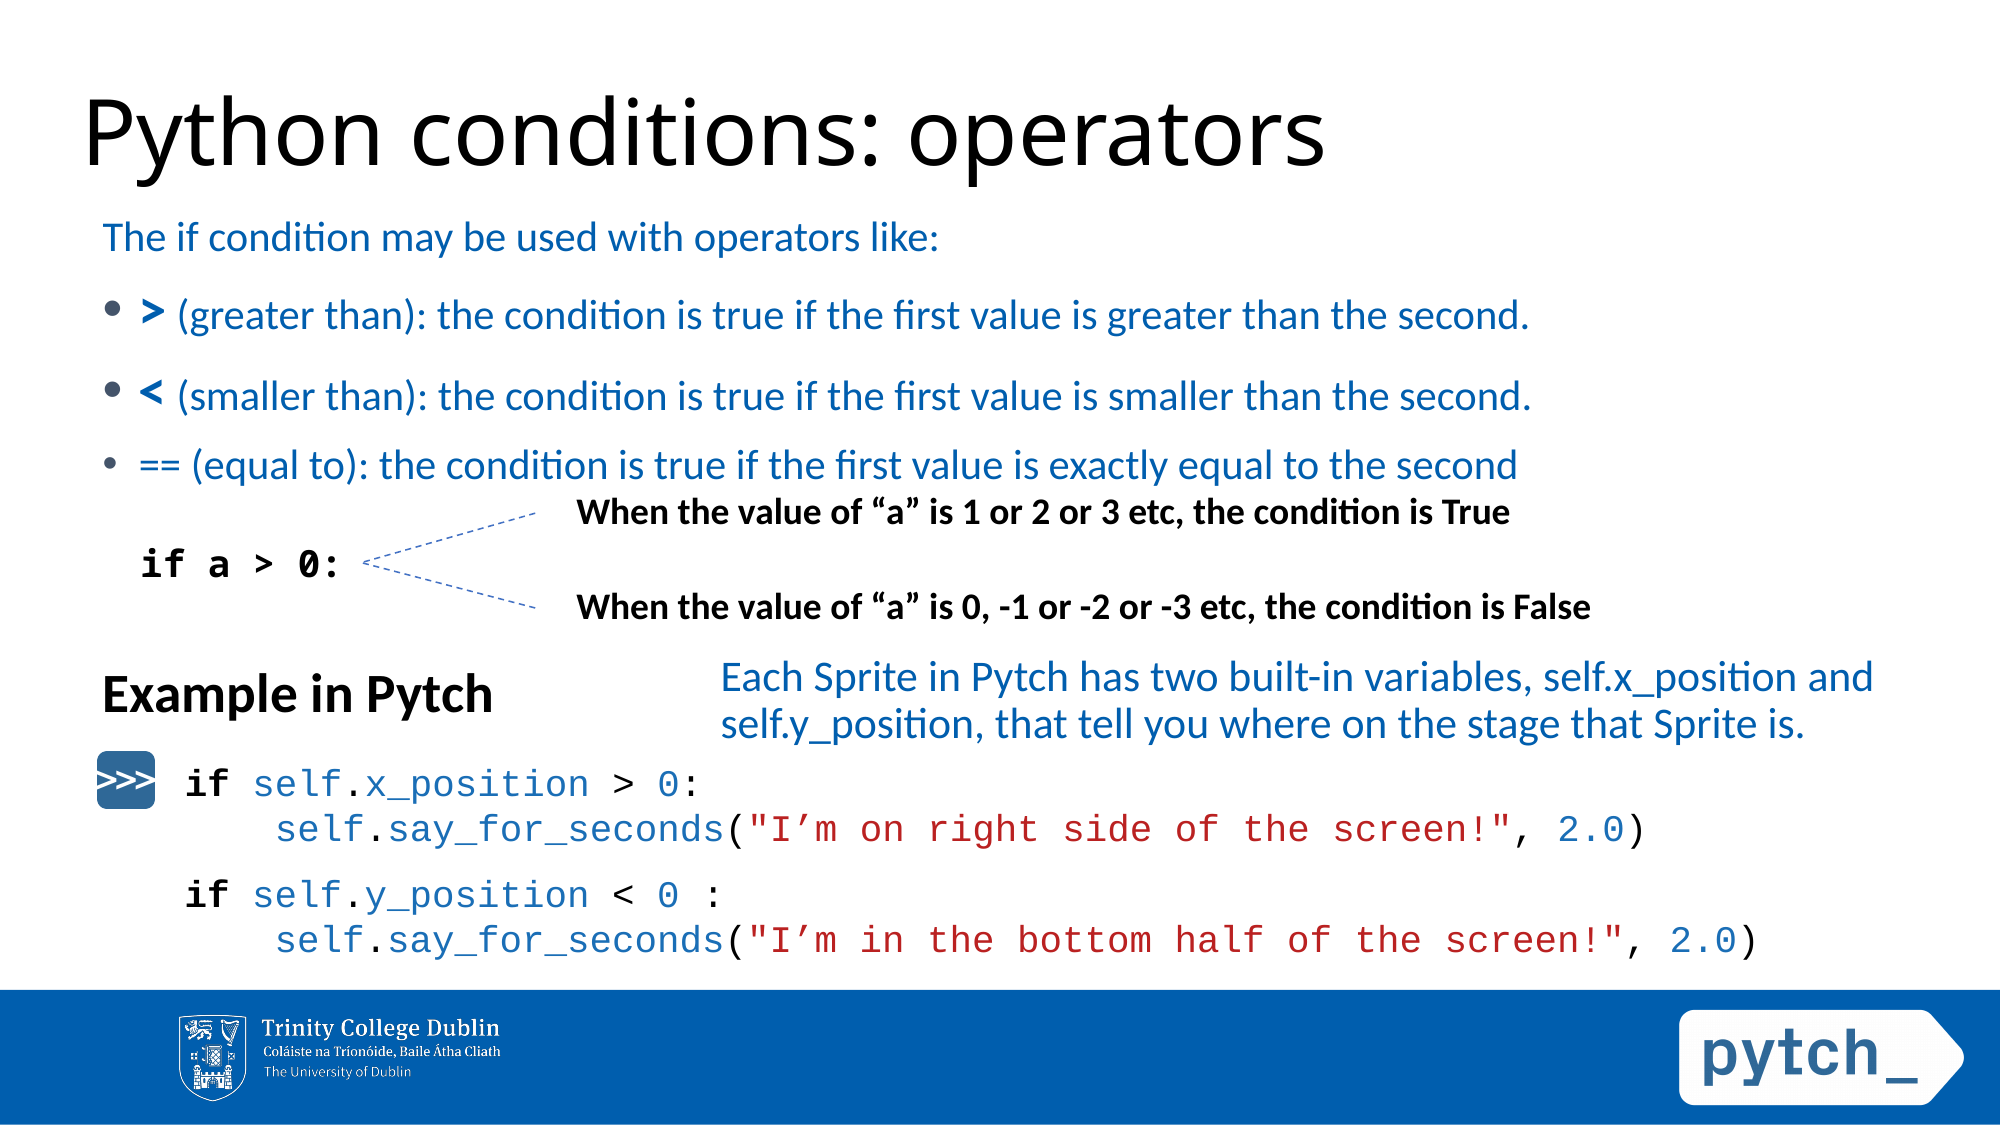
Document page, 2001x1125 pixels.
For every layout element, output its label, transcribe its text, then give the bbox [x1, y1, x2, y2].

text_box if a > 0: [125, 532, 361, 593]
picture [1590, 894, 2001, 1125]
title Python conditions: operators [66, 27, 2000, 245]
picture [178, 1014, 502, 1102]
list Example in Pytch [87, 656, 705, 746]
text_box When the value of “a” is 1 or 2 or 3 etc, the condition is True [561, 479, 1645, 540]
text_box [361, 562, 536, 608]
list The if condition may be used with operators like: > (greater than): the condition is true if the first value is greater than the second. < (smaller than): the condition is true if the first value is smaller than the second. == (equal to): the condition is true if the first value is exactly equal to the second [87, 206, 1792, 497]
picture [97, 751, 155, 809]
text_box When the value of “a” is 0, -1 or -2 or -3 etc, the condition is False [561, 574, 1809, 635]
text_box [361, 513, 536, 562]
text_box if self.x_position > 0: self.say_for_seconds("I’m on right side of the screen!", 2.0) [169, 751, 1744, 857]
text_box Each Sprite in Pytch has two built-in variables, self.x_position and self.y_position, that tell you where on the stage that Sprite is. [705, 645, 1981, 780]
text_box if self.y_position < 0 : self.say_for_seconds("I’m in the bottom half of the screen!", 2.0) [169, 862, 1792, 968]
